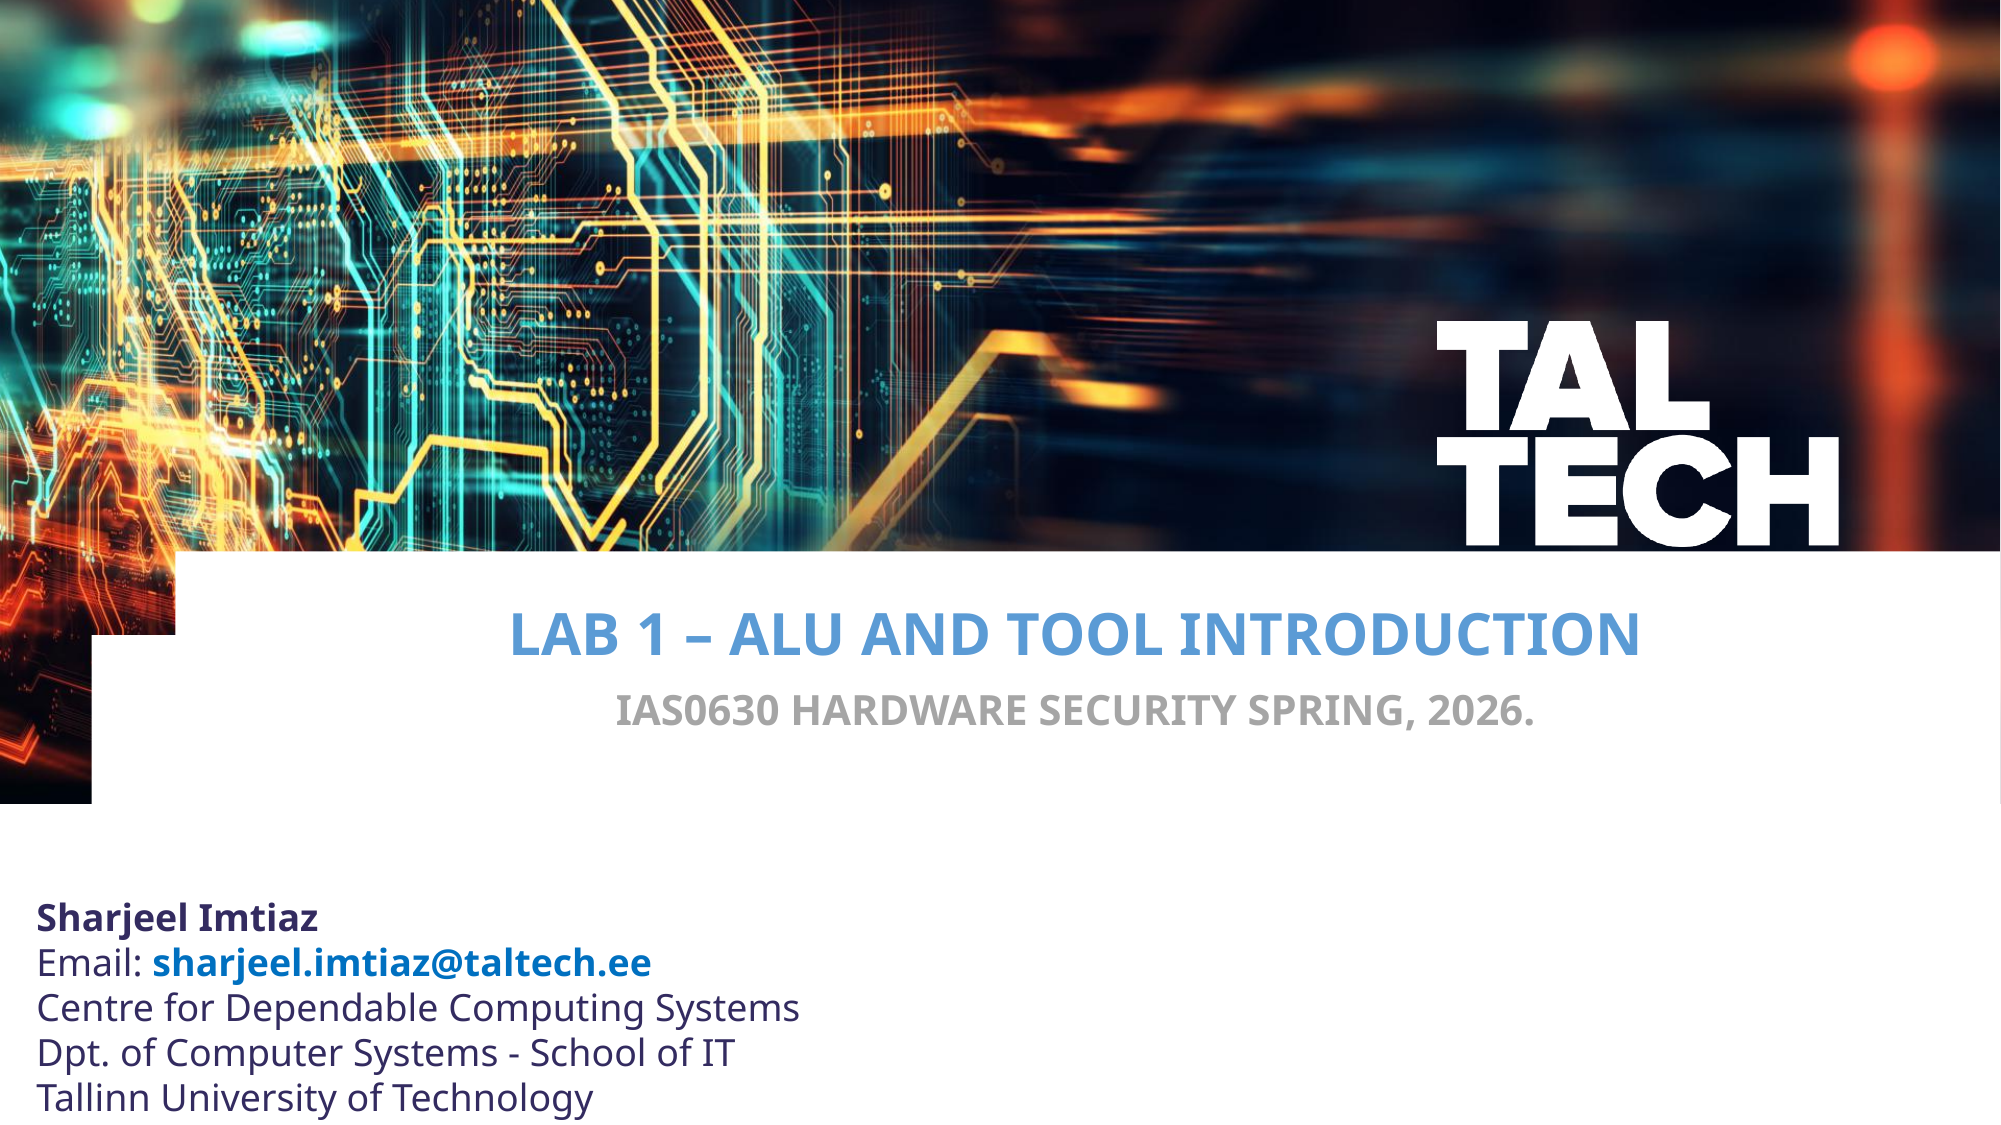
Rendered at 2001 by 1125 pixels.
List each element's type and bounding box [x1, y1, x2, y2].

text_box [13, 321, 2000, 1125]
picture [0, 0, 2001, 804]
